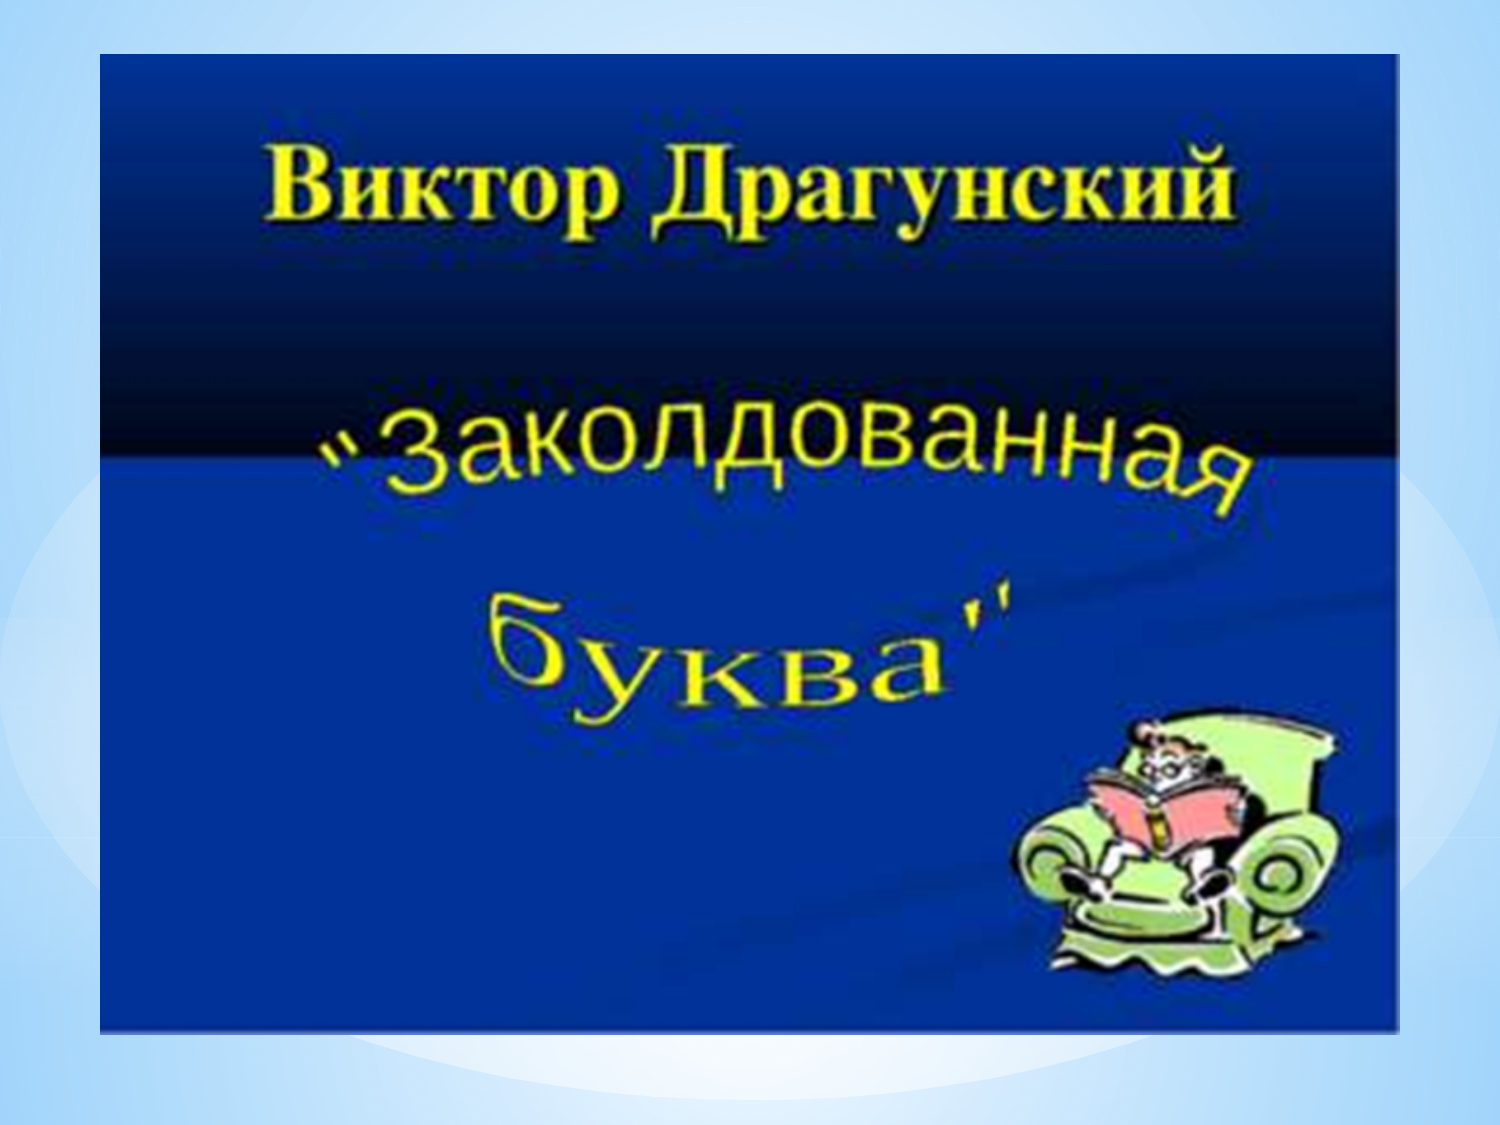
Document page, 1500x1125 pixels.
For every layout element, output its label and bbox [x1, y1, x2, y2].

list [100, 54, 1400, 1036]
